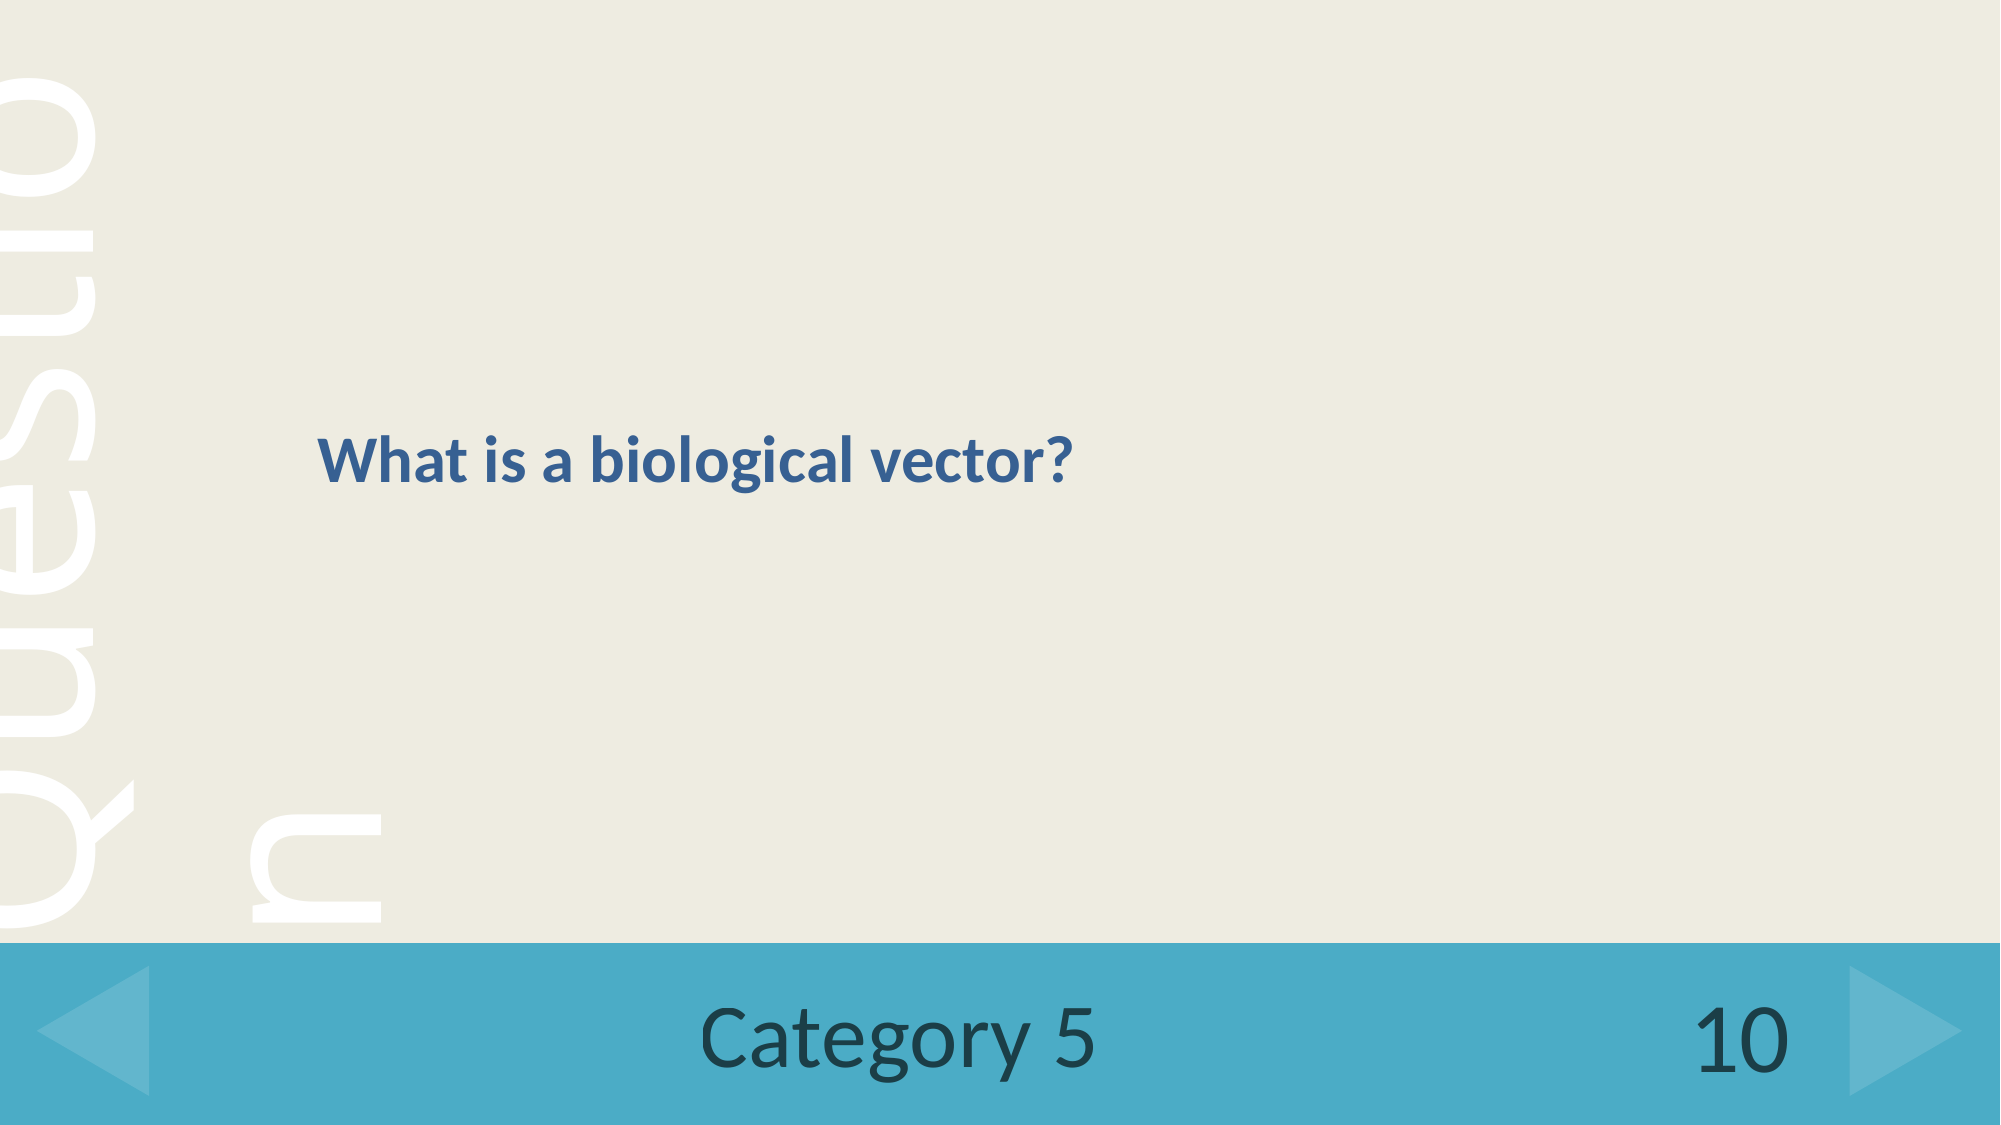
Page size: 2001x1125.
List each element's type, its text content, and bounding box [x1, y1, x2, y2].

list What is a biological vector? [302, 142, 1843, 850]
title Category 5 [0, 937, 1800, 1125]
list 10 [1800, 967, 1806, 1097]
